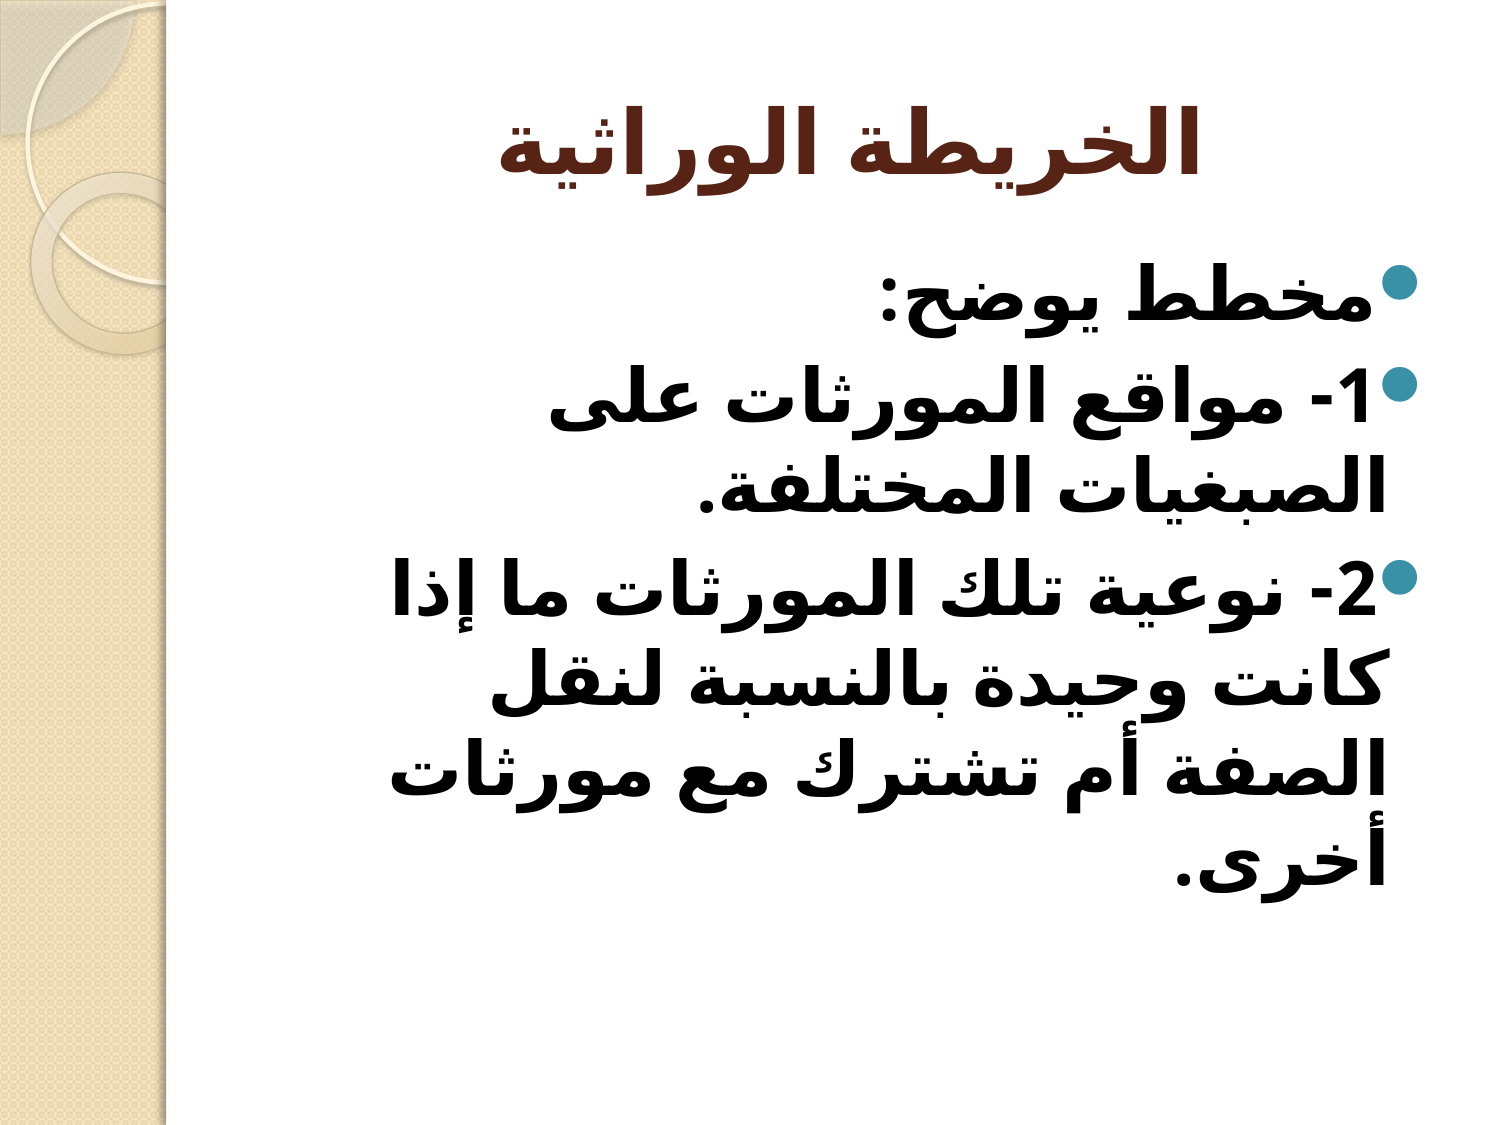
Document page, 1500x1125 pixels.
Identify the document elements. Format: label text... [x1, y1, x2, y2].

title الخريطة الوراثية [235, 45, 1466, 233]
list مخطط يوضح: 1- مواقع المورثات على الصبغيات المختلفة. 2- نوعية تلك المورثات ما إذا كانت وحيدة بالنسبة لنقل الصفة أم تشترك مع مورثات أخرى. [235, 237, 1466, 1025]
